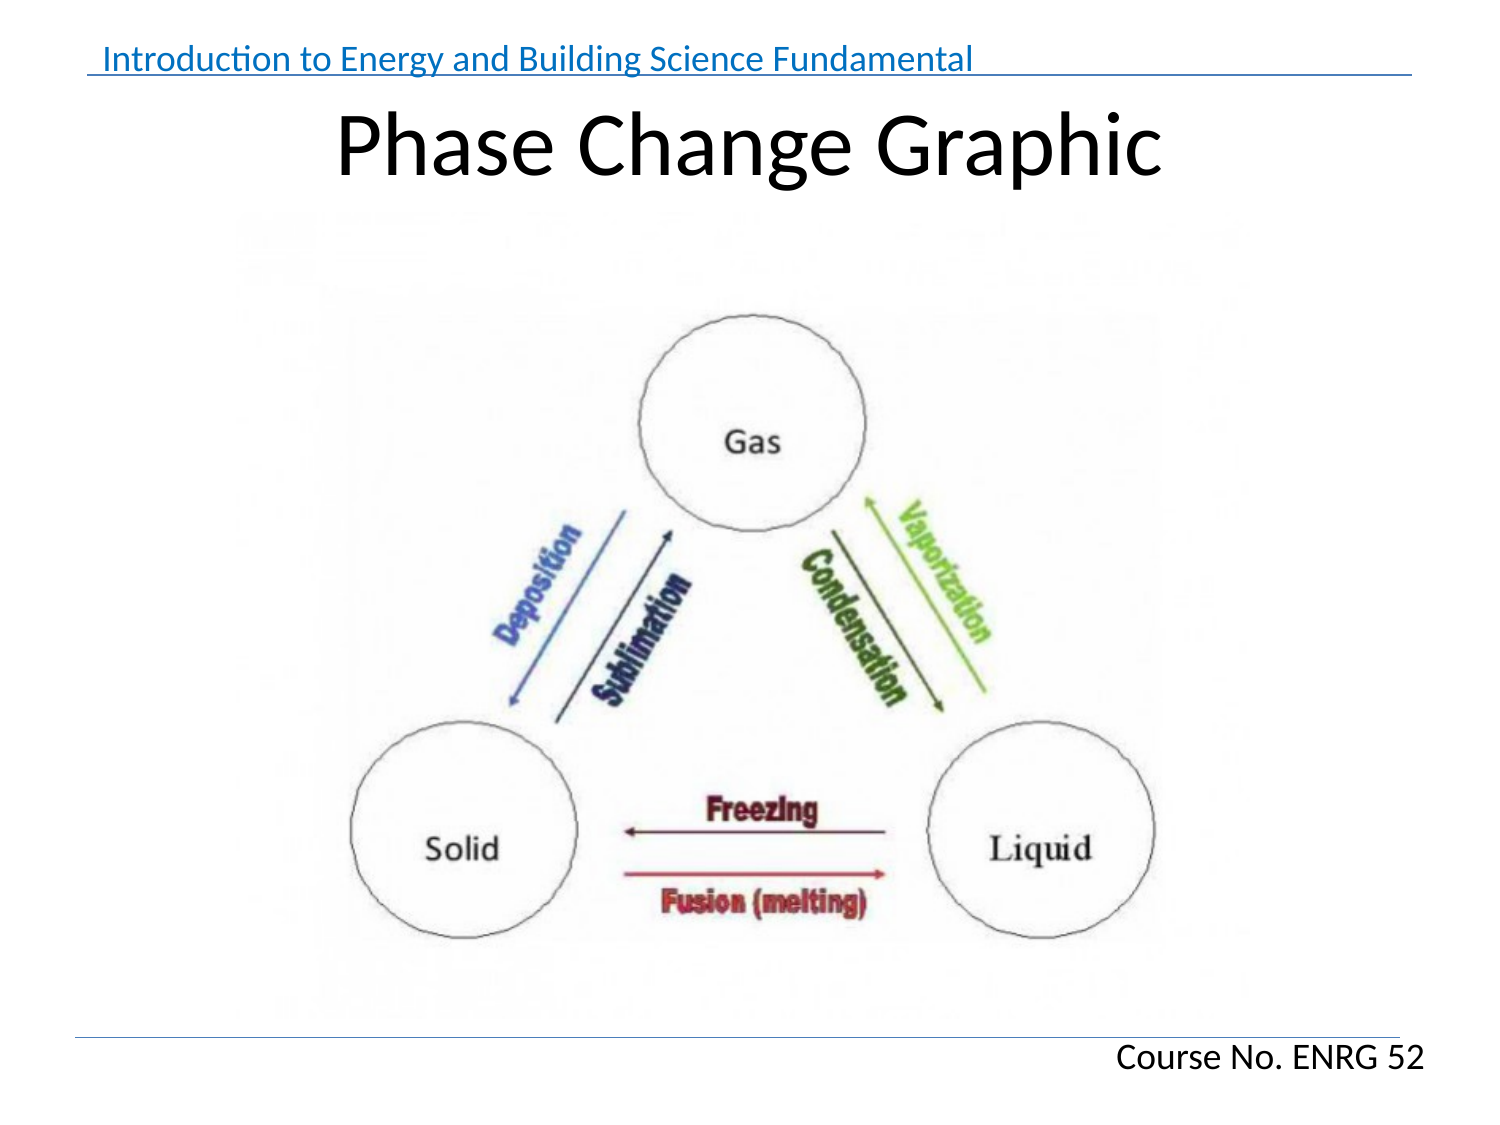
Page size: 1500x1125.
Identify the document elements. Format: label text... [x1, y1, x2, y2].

title Phase Change Graphic [75, 45, 1425, 233]
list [236, 212, 1251, 1019]
